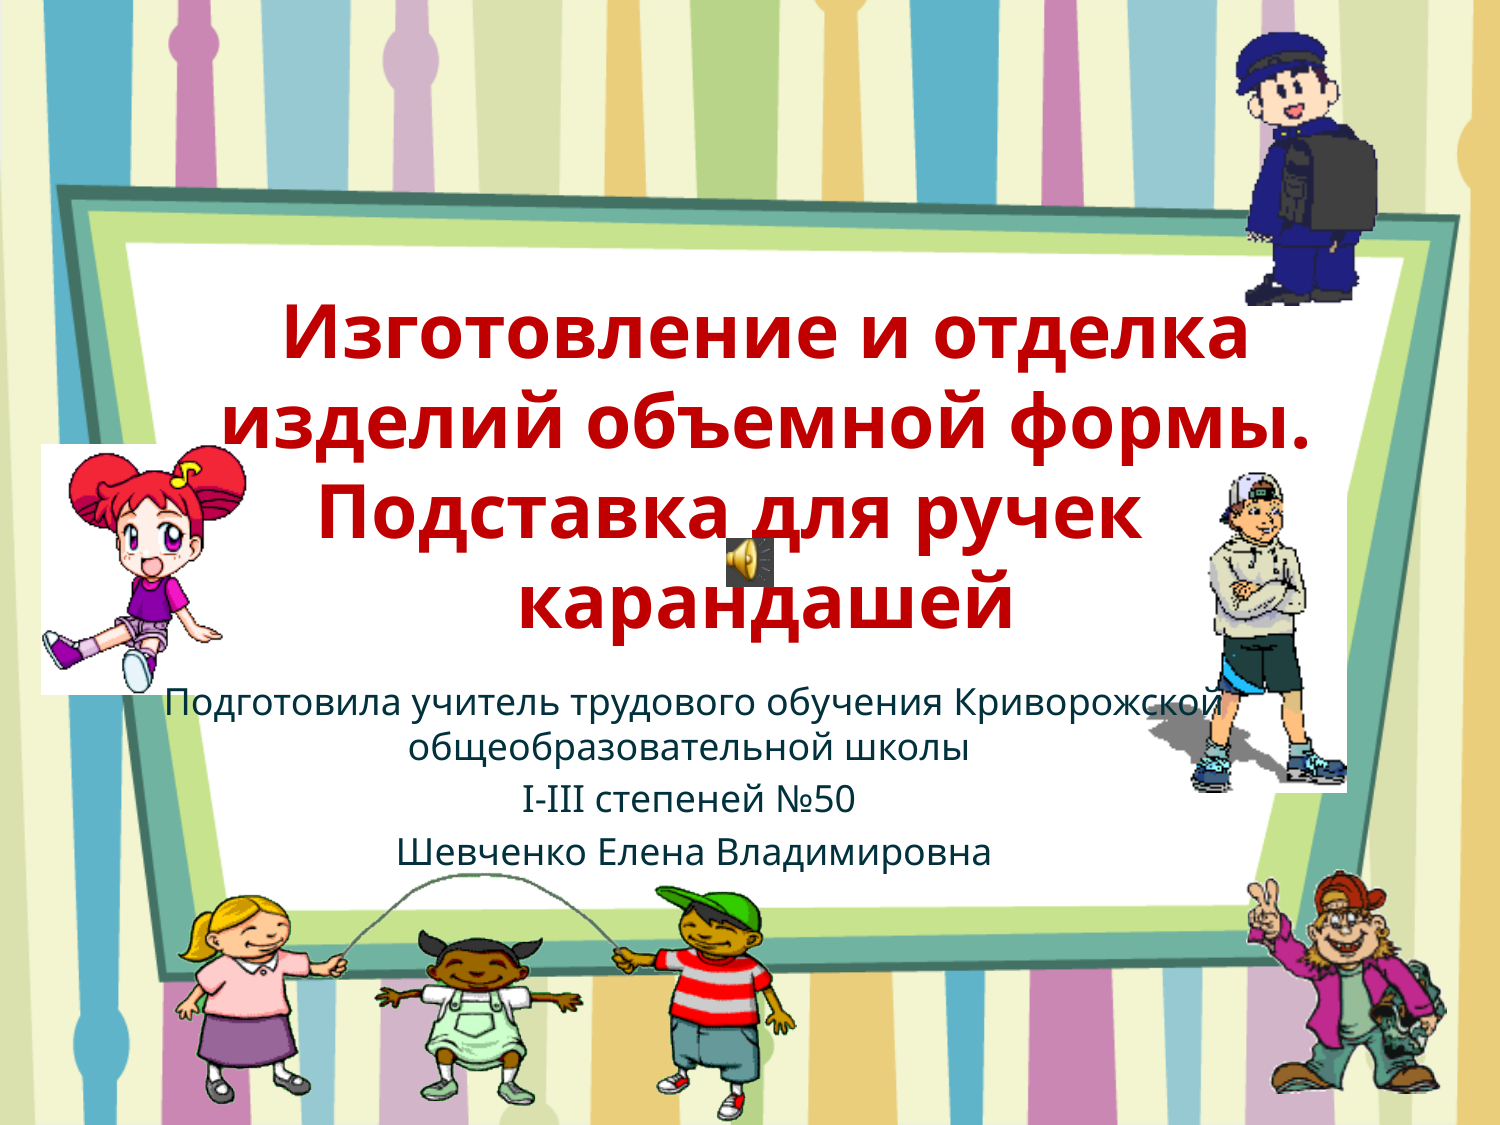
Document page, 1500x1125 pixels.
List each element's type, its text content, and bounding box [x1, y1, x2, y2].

title Изготовление и отделка изделий объемной формы. Подставка для ручек и карандашей [128, 269, 1405, 658]
picture [0, 0, 1500, 1125]
subtitle Подготовила учитель трудового обучения Криворожской общеобразовательной школы І-ІІІ степеней №50 Шевченко Елена Владимировна [141, 670, 1247, 959]
